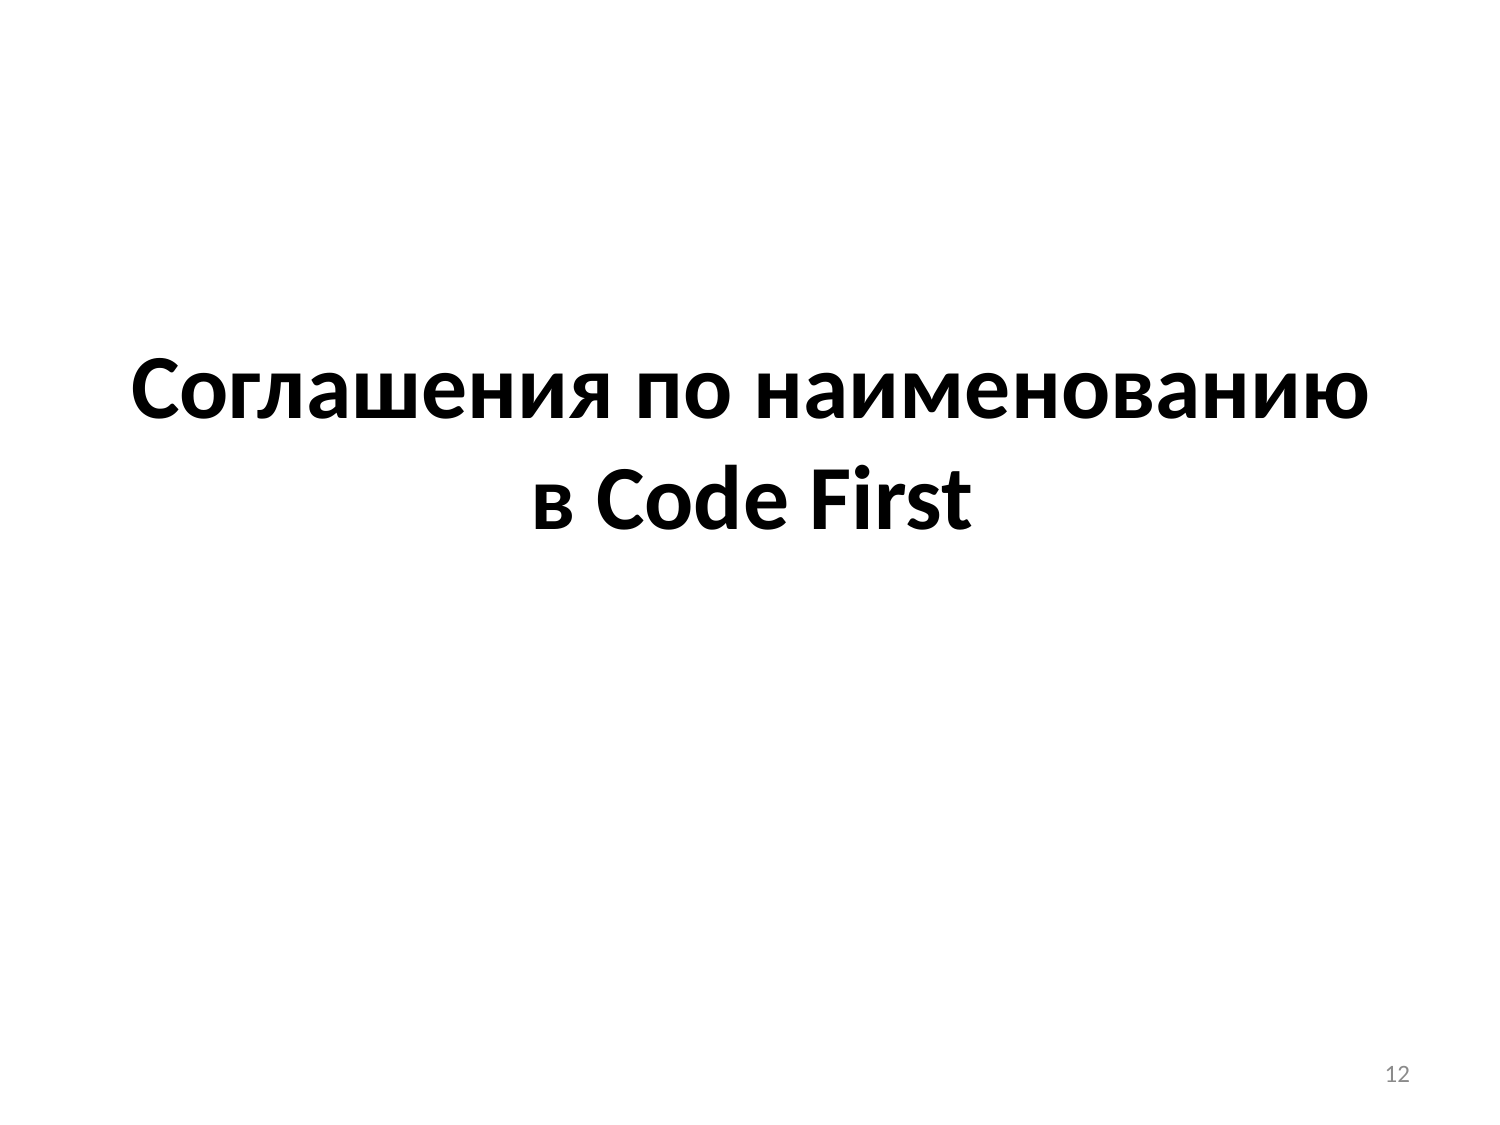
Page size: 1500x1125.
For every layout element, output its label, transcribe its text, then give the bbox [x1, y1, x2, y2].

title Соглашения по наименованию в Code First [76, 278, 1427, 596]
slide_number 12 [1074, 1042, 1425, 1103]
